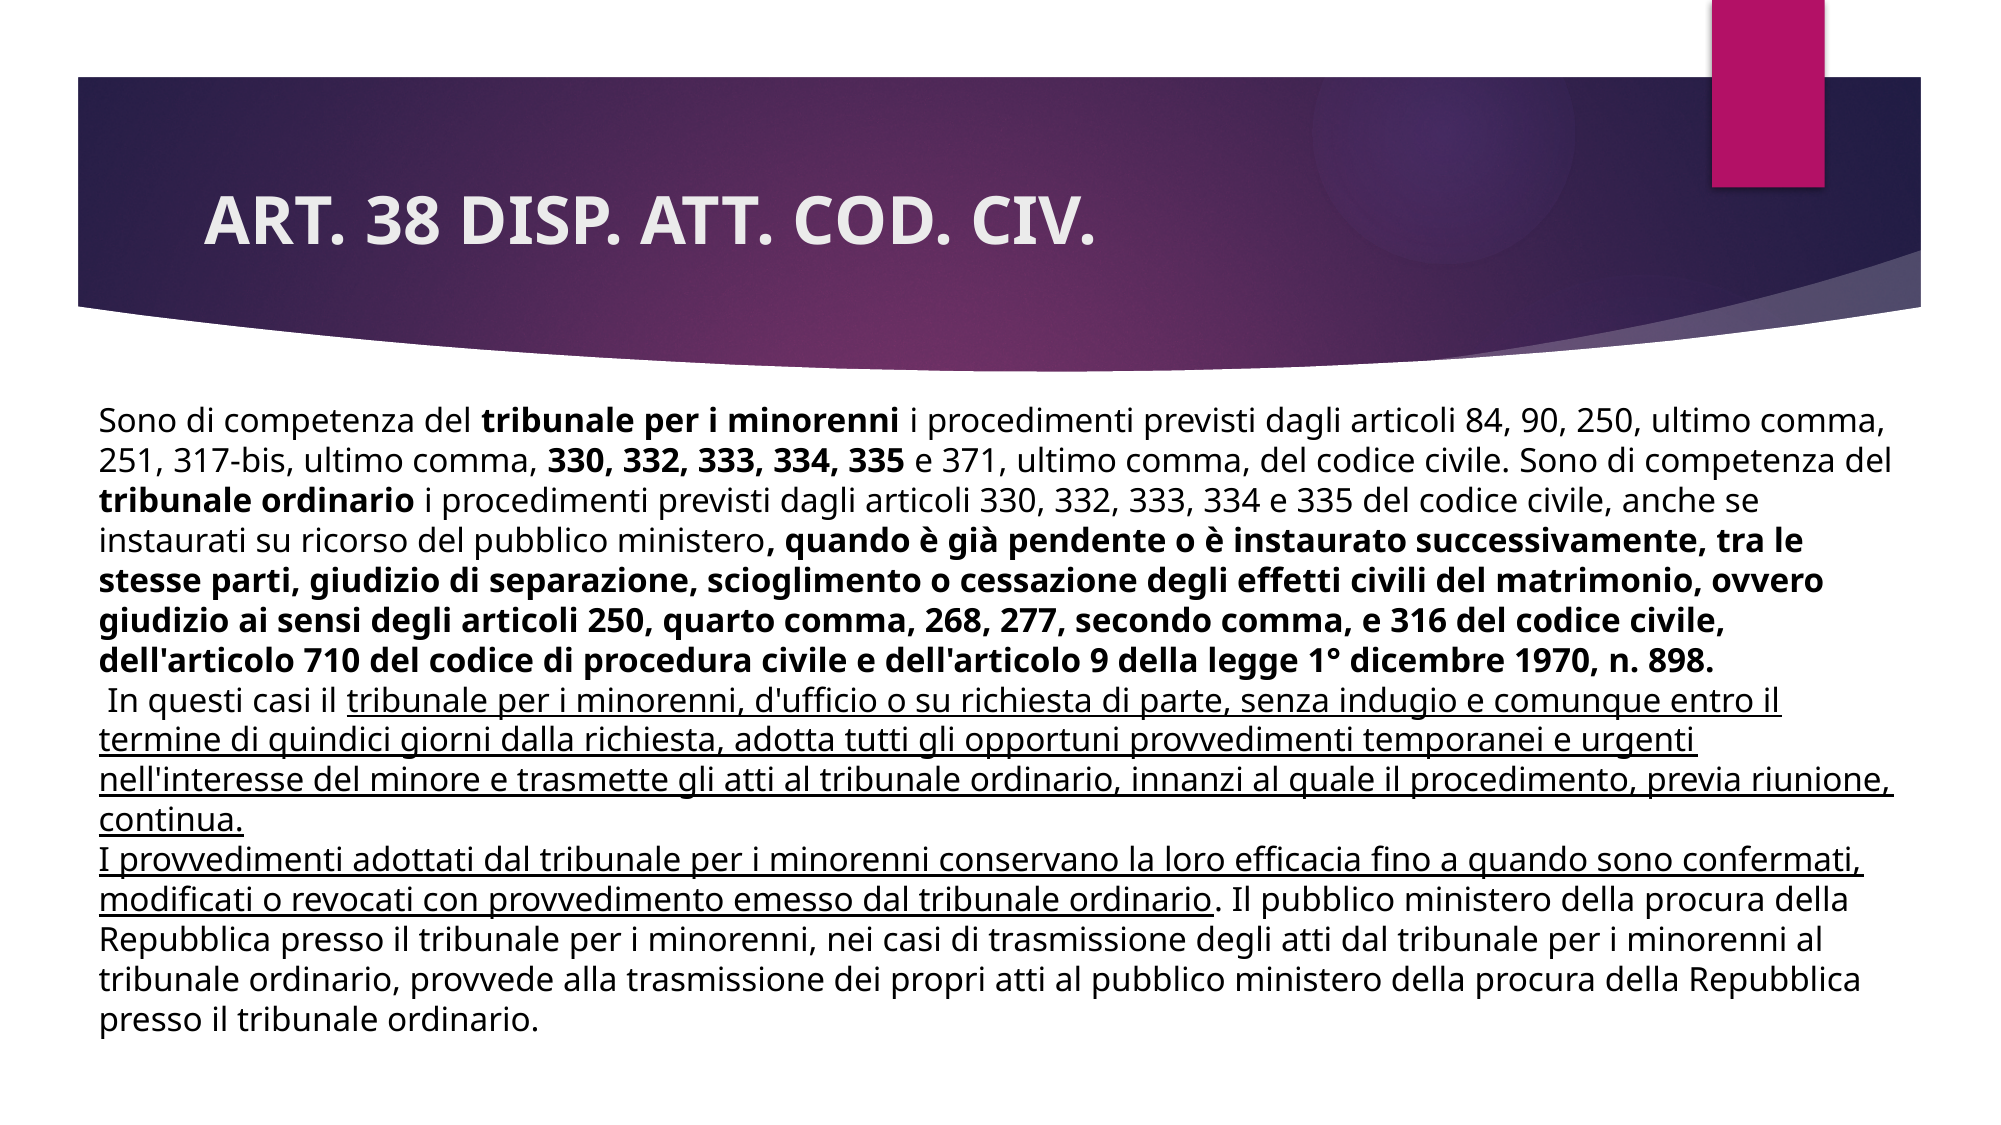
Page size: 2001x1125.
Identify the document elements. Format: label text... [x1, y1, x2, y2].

title ART. 38 DISP. ATT. COD. CIV. [189, 159, 1627, 276]
text_box Sono di competenza del tribunale per i minorenni i procedimenti previsti dagli articoli 84, 90, 250, ultimo comma, 251, 317-bis, ultimo comma, 330, 332, 333, 334, 335 e 371, ultimo comma, del codice civile. Sono di competenza del tribunale ordinario i procedimenti previsti dagli articoli 330, 332, 333, 334 e 335 del codice civile, anche se instaurati su ricorso del pubblico ministero, quando è già pendente o è instaurato successivamente, tra le stesse parti, giudizio di separazione, scioglimento o cessazione degli effetti civili del matrimonio, ovvero giudizio ai sensi degli articoli 250, quarto comma, 268, 277, secondo comma, e 316 del codice civile, dell'articolo 710 del codice di procedura civile e dell'articolo 9 della legge 1° dicembre 1970, n. 898. In questi casi il tribunale per i minorenni, d'ufficio o su richiesta di parte, senza indugio e comunque entro il termine di quindici giorni dalla richiesta, adotta tutti gli opportuni provvedimenti temporanei e urgenti nell'interesse del minore e trasmette gli atti al tribunale ordinario, innanzi al quale il procedimento, previa riunione, continua. I provvedimenti adottati dal tribunale per i minorenni conservano la loro efficacia fino a quando sono confermati, modificati o revocati con provvedimento emesso dal tribunale ordinario. Il pubblico ministero della procura della Repubblica presso il tribunale per i minorenni, nei casi di trasmissione degli atti dal tribunale per i minorenni al tribunale ordinario, provvede alla trasmissione dei propri atti al pubblico ministero della procura della Repubblica presso il tribunale ordinario. [83, 391, 1916, 1073]
